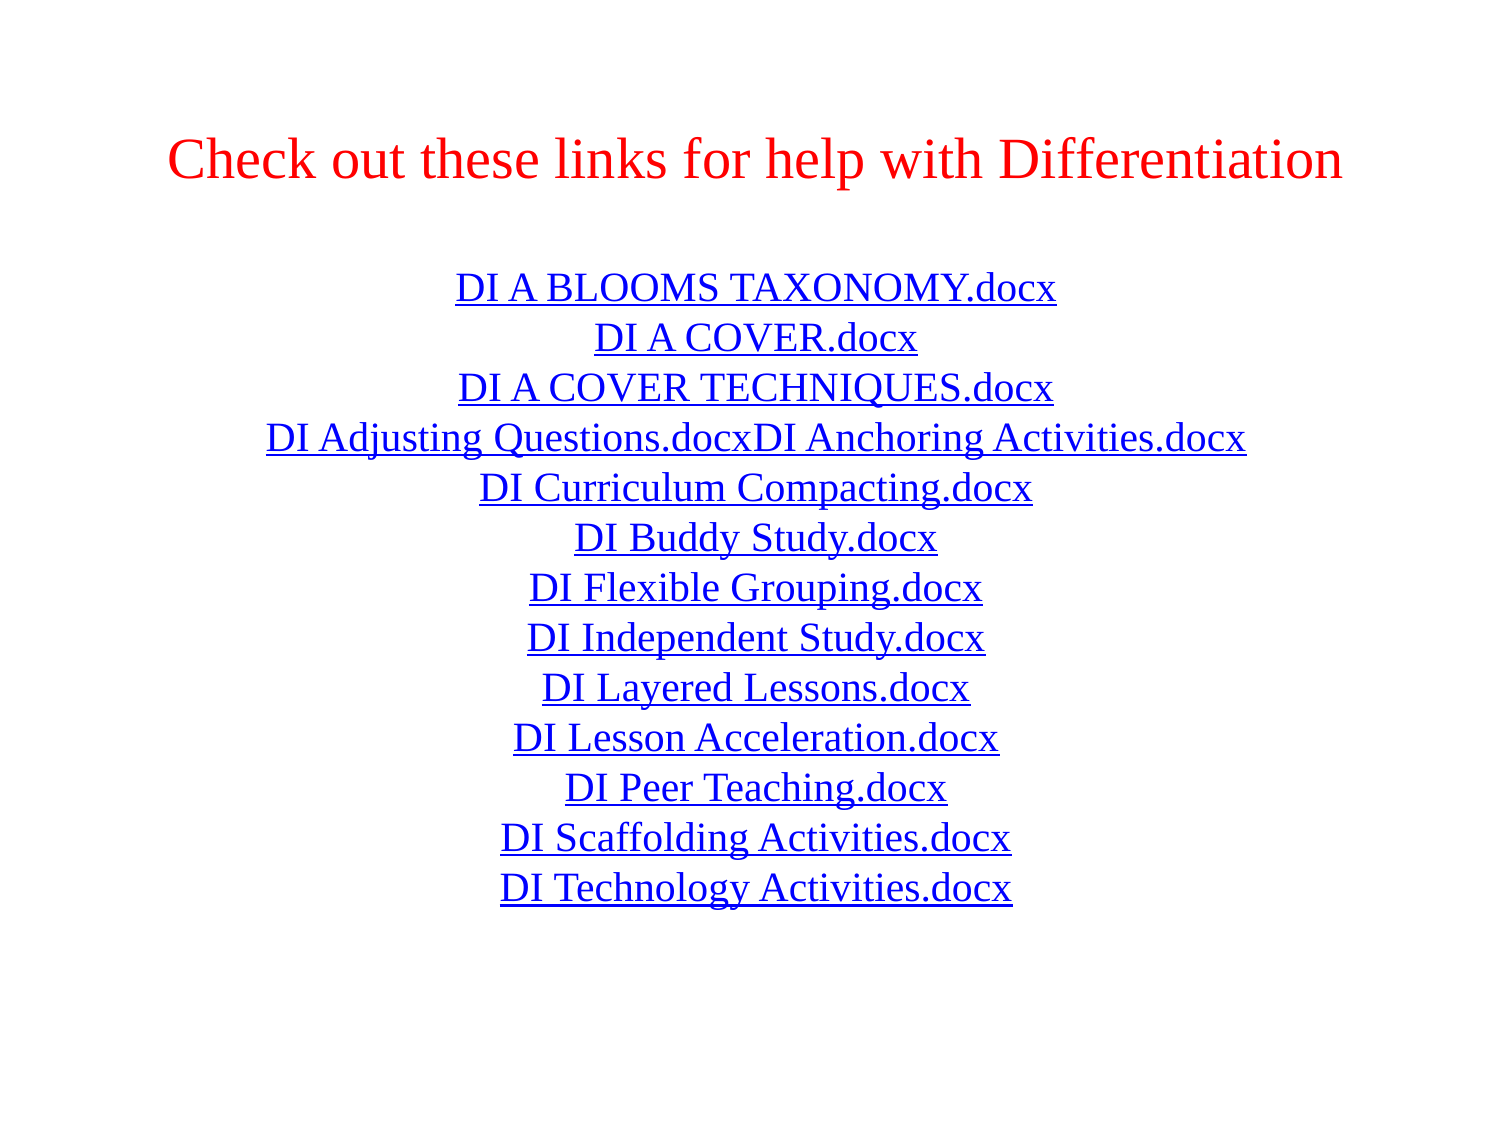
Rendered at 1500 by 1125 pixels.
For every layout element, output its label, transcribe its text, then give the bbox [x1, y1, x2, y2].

text_box Check out these links for help with Differentiation DI A BLOOMS TAXONOMY.docx DI A COVER.docx DI A COVER TECHNIQUES.docx DI Adjusting Questions.docxDI Anchoring Activities.docx DI Curriculum Compacting.docx DI Buddy Study.docx DI Flexible Grouping.docx DI Independent Study.docx DI Layered Lessons.docx DI Lesson Acceleration.docx DI Peer Teaching.docx DI Scaffolding Activities.docx DI Technology Activities.docx [124, 112, 1388, 1018]
